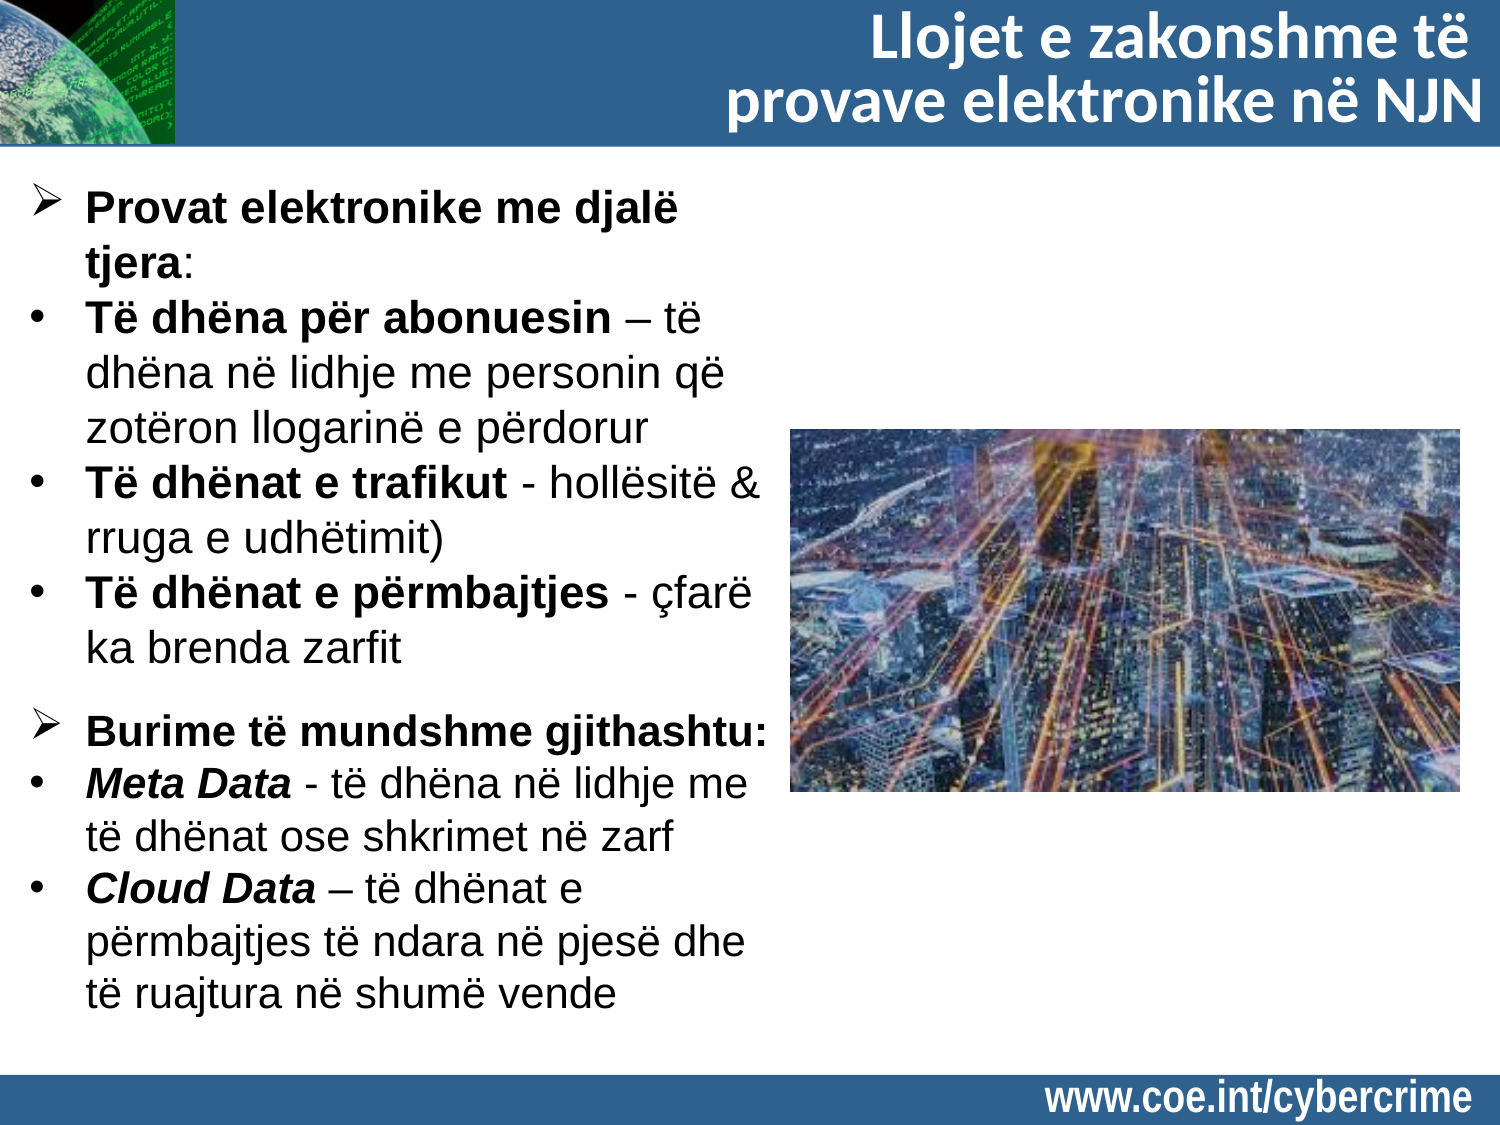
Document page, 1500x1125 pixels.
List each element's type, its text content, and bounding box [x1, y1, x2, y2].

text_box [0, 1073, 1030, 1125]
text_box Llojet e zakonshme të provave elektronike në NJN [177, 0, 1500, 149]
picture [0, 0, 175, 144]
text_box Provat elektronike me djalë tjera: Të dhëna për abonuesin – të dhëna në lidhje me personin që zotëron llogarinë e përdorur Të dhënat e trafikut - hollësitë & rruga e udhëtimit) Të dhënat e përmbajtjes - çfarë ka brenda zarfit Burime të mundshme gjithashtu: Meta Data - të dhëna në lidhje me të dhënat ose shkrimet në zarf Cloud Data – të dhënat e përmbajtjes të ndara në pjesë dhe të ruajtura në shumë vende [14, 170, 791, 1025]
picture [790, 429, 1460, 792]
text_box www.coe.int/cybercrime [1030, 1059, 1500, 1125]
